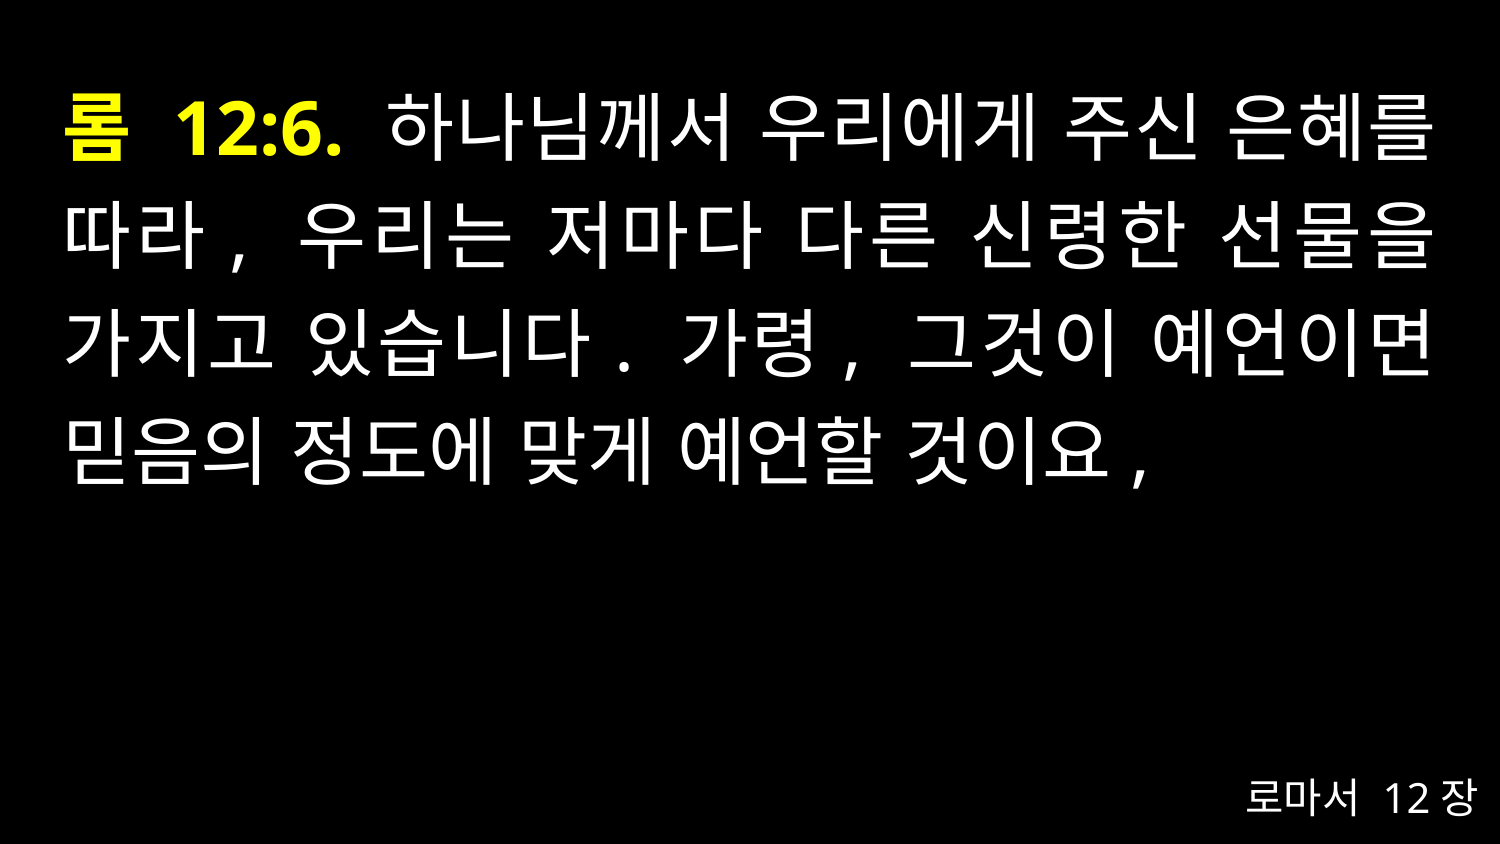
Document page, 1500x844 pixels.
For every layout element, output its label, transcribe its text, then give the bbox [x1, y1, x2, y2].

subtitle 로마서 12장 [916, 770, 1500, 844]
title 롬 12:6. 하나님께서 우리에게 주신 은혜를 따라, 우리는 저마다 다른 신령한 선물을 가지고 있습니다. 가령, 그것이 예언이면 믿음의 정도에 맞게 예언할 것이요, [0, 0, 1500, 844]
